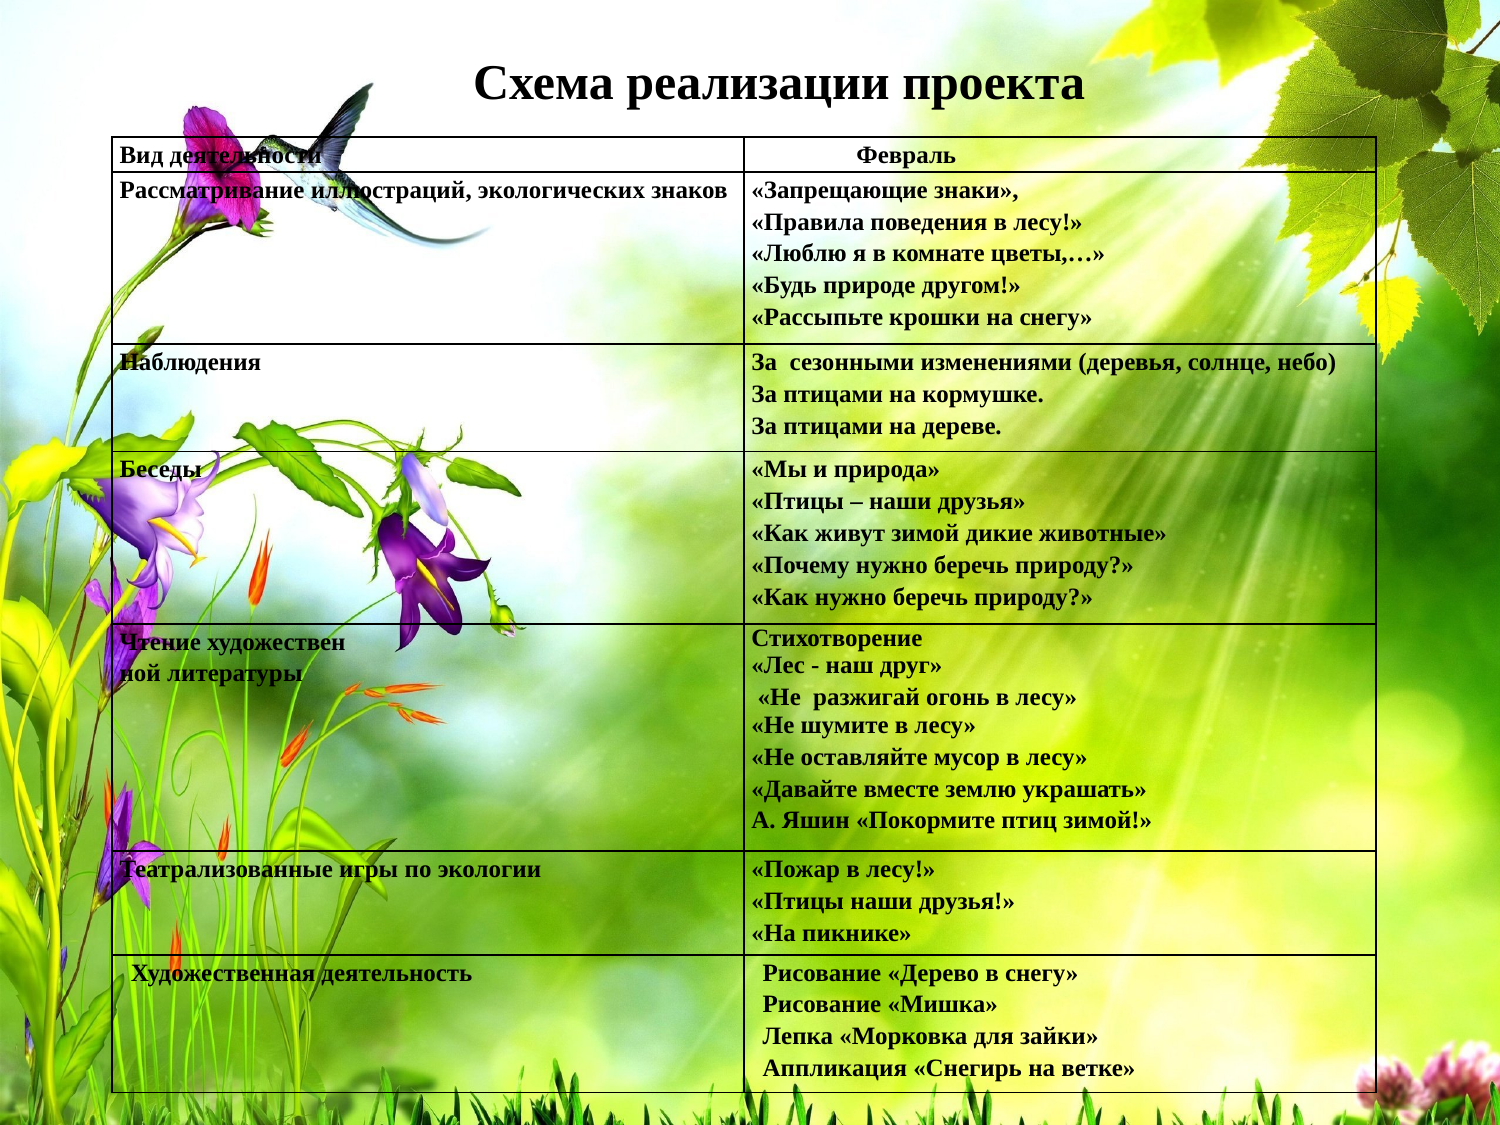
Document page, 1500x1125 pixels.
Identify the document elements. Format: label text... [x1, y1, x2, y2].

table_cell Беседы [113, 452, 743, 623]
picture [0, 0, 1500, 1125]
table_cell «Мы и природа» «Птицы – наши друзья» «Как живут зимой дикие животные» «Почему нужно беречь природу?» «Как нужно беречь природу?» [745, 452, 1375, 623]
table_cell Рассматривание иллюстраций, экологических знаков [113, 173, 743, 343]
table_cell Театрализованные игры по экологии [113, 852, 743, 954]
table_cell Стихотворение «Лес - наш друг» «Не разжигай огонь в лесу» «Не шумите в лесу» «Не оставляйте мусор в лесу» «Давайте вместе землю украшать» А. Яшин «Покормите птиц зимой!» [745, 625, 1375, 850]
table_cell Художественная деятельность [113, 956, 743, 1092]
text_box Схема реализации проекта [458, 42, 1101, 118]
table_cell «Пожар в лесу!» «Птицы наши друзья!» «На пикнике» [745, 852, 1375, 954]
table_cell «Запрещающие знаки», «Правила поведения в лесу!» «Люблю я в комнате цветы,…» «Будь природе другом!» «Рассыпьте крошки на снегу» [745, 173, 1375, 343]
table_cell Рисование «Дерево в снегу» Рисование «Мишка» Лепка «Морковка для зайки» Аппликация «Снегирь на ветке» [745, 956, 1375, 1092]
table_cell За сезонными изменениями (деревья, солнце, небо) За птицами на кормушке. За птицами на дереве. [745, 345, 1375, 451]
table_header Февраль [745, 138, 1375, 171]
table_header Вид деятельности [113, 138, 743, 171]
table_cell Чтение художествен ной литературы [113, 625, 743, 850]
table_cell Наблюдения [113, 345, 743, 451]
